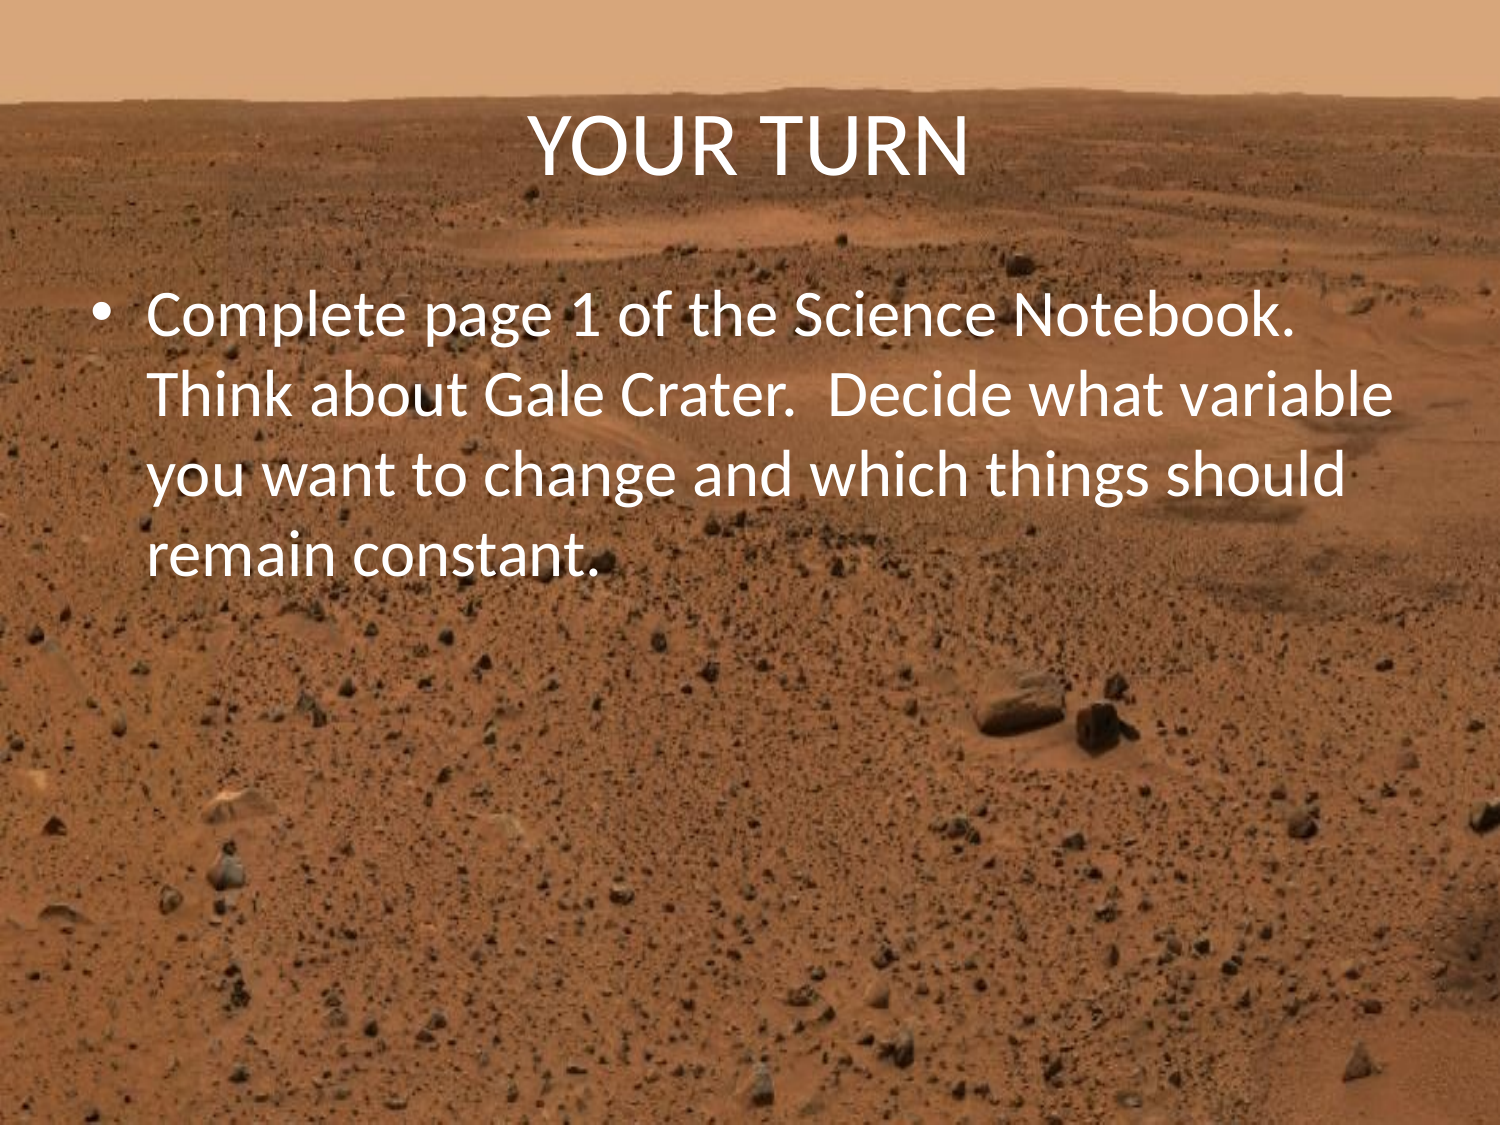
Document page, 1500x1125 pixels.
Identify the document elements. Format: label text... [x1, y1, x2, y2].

list Complete page 1 of the Science Notebook. Think about Gale Crater. Decide what variable you want to change and which things should remain constant. [75, 262, 1425, 1005]
picture [0, 0, 1500, 1125]
title YOUR TURN [75, 45, 1425, 233]
